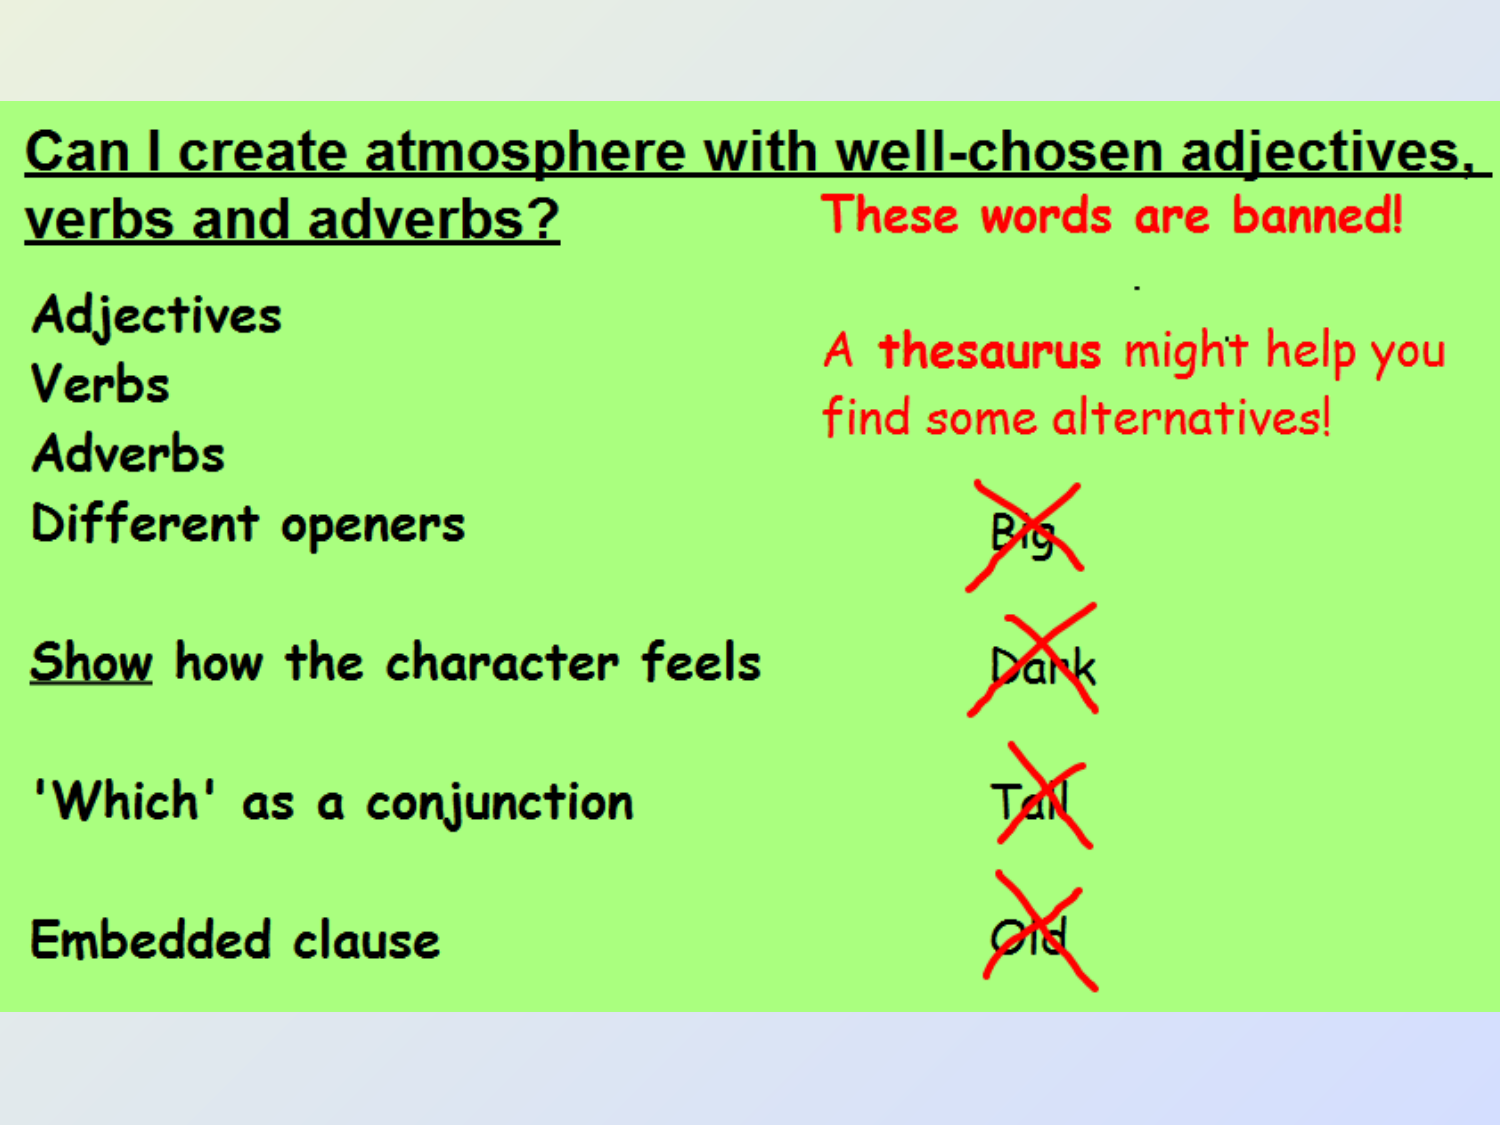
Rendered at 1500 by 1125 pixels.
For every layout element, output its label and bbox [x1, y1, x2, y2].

picture [0, 101, 1500, 1012]
